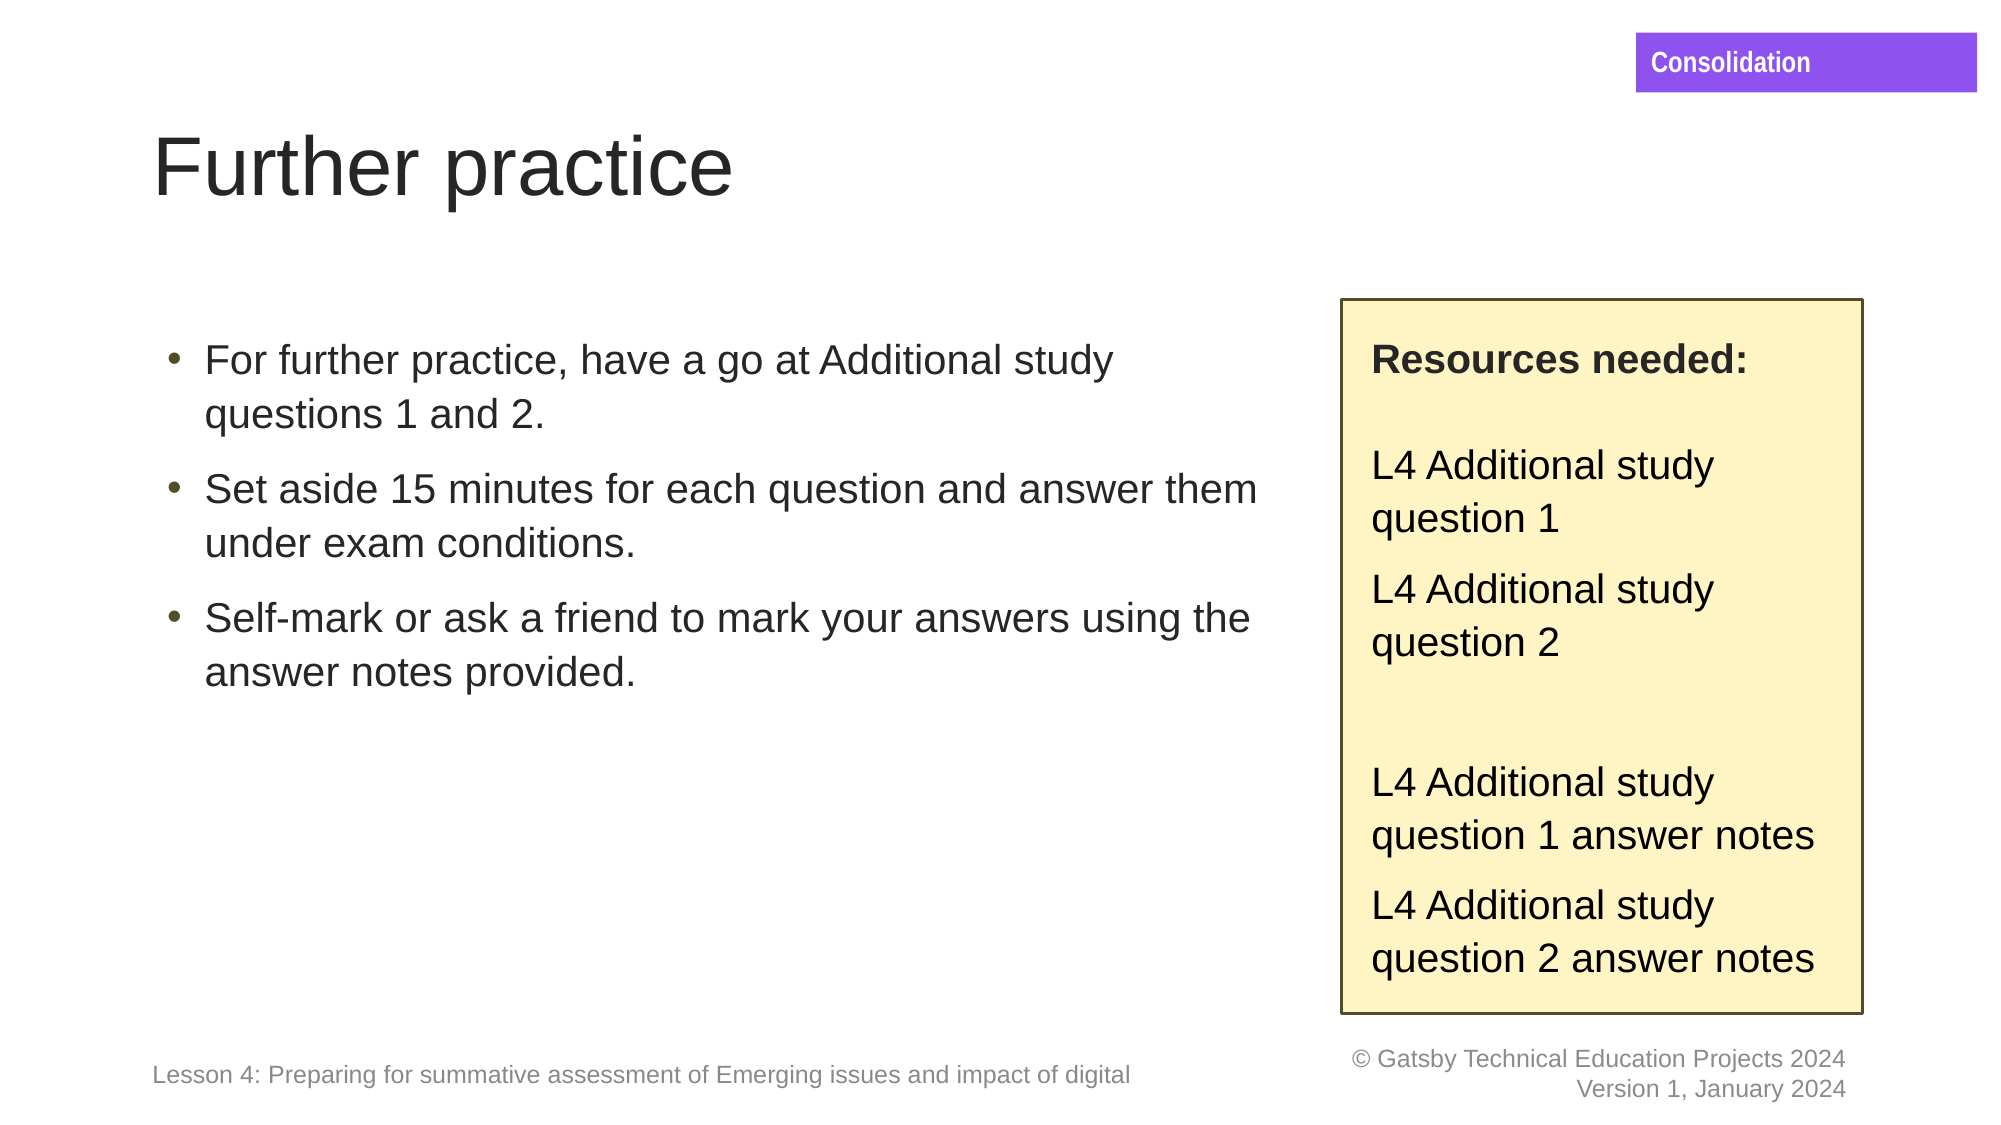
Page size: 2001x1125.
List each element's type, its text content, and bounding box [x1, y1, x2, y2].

list For further practice, have a go at Additional study questions 1 and 2. Set aside 15 minutes for each question and answer them under exam conditions. Self-mark or ask a friend to mark your answers using the answer notes provided. [137, 299, 1300, 1014]
list Consolidation [1636, 32, 1978, 93]
title Further practice [137, 59, 1863, 278]
list Resources needed: L4 Additional study question 1 L4 Additional study question 2 L4 Additional study question 1 answer notes L4 Additional study question 2 answer notes [1340, 298, 1864, 1015]
list Lesson 4: Preparing for summative assessment of Emerging issues and impact of digital [137, 1042, 1614, 1103]
